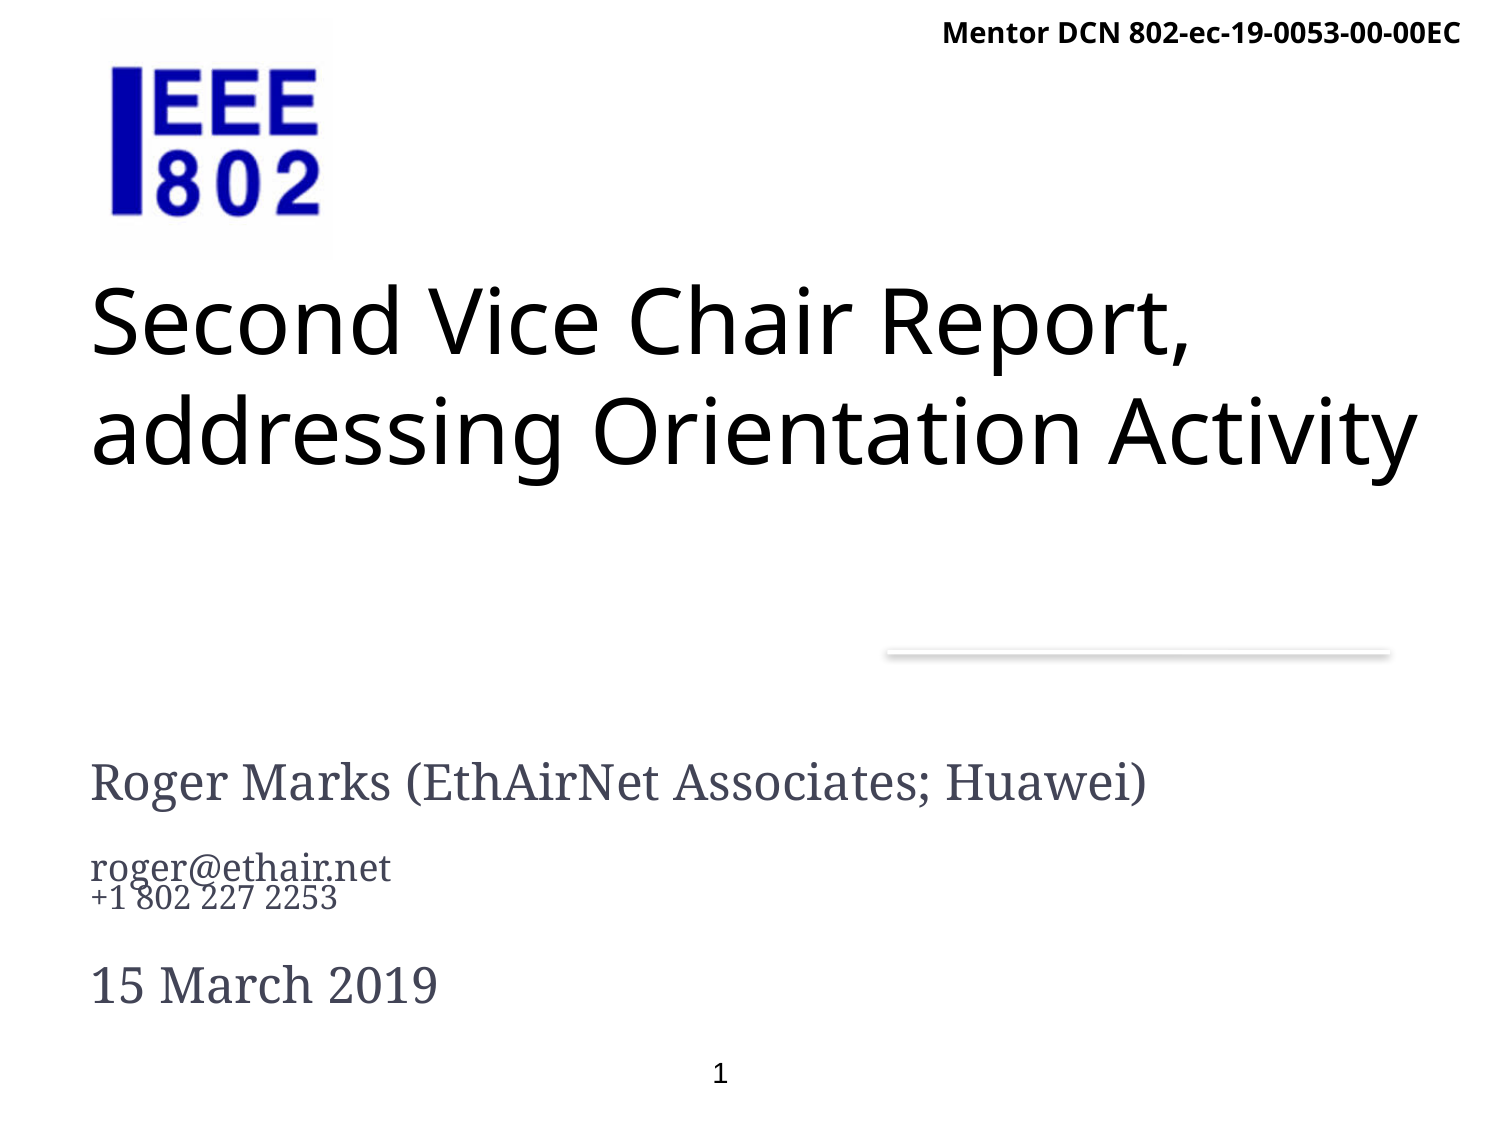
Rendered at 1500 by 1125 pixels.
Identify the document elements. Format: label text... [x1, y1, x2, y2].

text_box Mentor DCN 802-ec-19-0053-00-00EC [927, 7, 1494, 84]
picture [99, 18, 337, 266]
title Second Vice Chair Report, addressing Orientation Activity [75, 255, 1463, 728]
subtitle Roger Marks (EthAirNet Associates; Huawei) roger@ethair.net +1 802 227 2253 15 March 2019 [64, 759, 1306, 1047]
